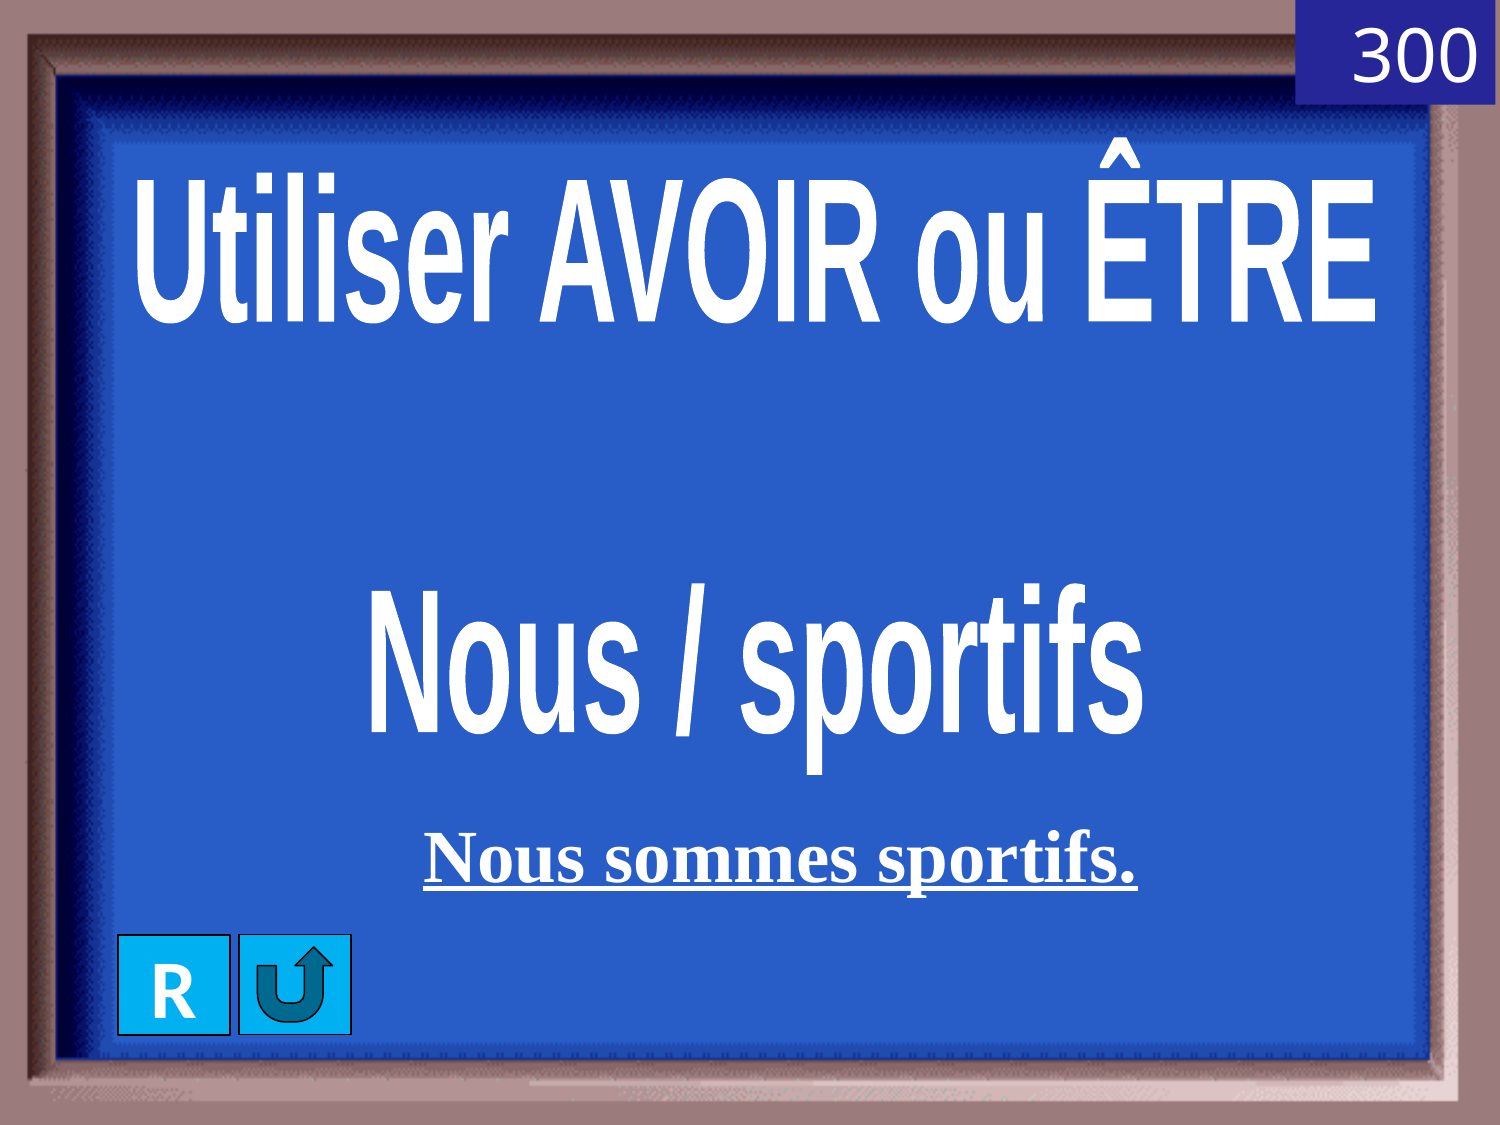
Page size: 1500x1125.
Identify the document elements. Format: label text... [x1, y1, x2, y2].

text_box [238, 934, 352, 1035]
text_box Nous sommes sportifs. [212, 799, 1349, 905]
picture [0, 0, 1500, 1125]
text_box 300 [1295, 0, 1496, 105]
text_box R [117, 935, 231, 1036]
